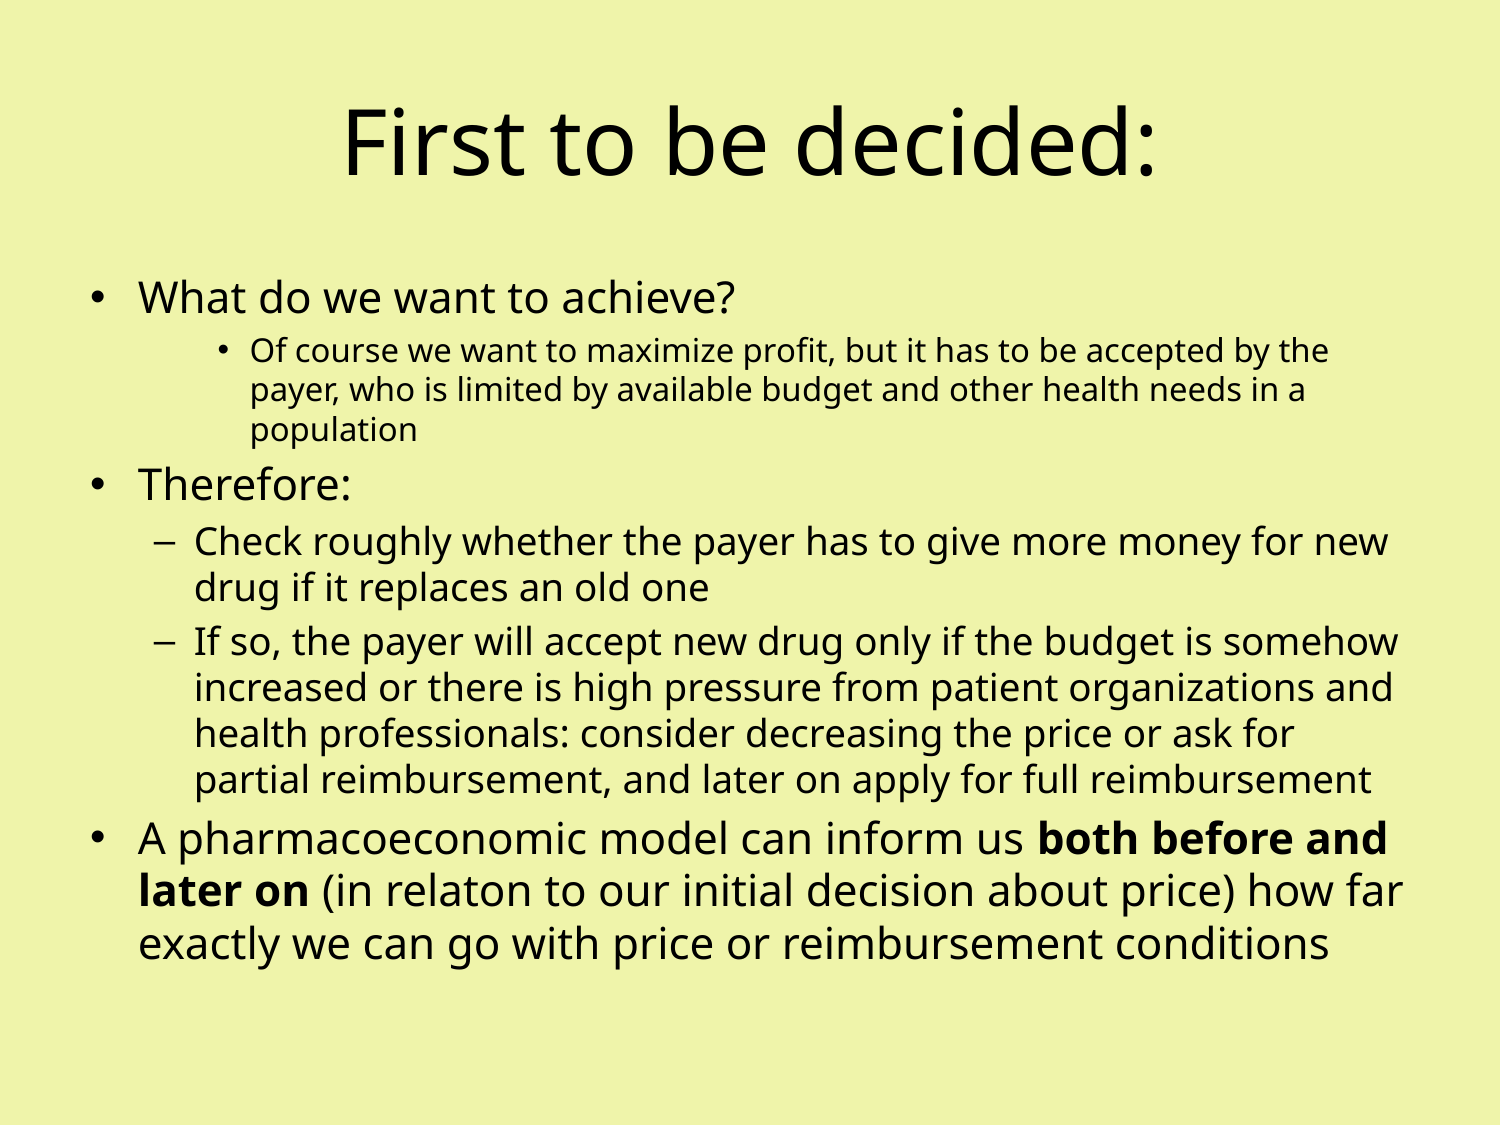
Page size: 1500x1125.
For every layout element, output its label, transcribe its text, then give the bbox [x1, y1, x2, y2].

title First to be decided: [75, 45, 1425, 233]
list What do we want to achieve? Of course we want to maximize profit, but it has to be accepted by the payer, who is limited by available budget and other health needs in a population Therefore: Check roughly whether the payer has to give more money for new drug if it replaces an old one If so, the payer will accept new drug only if the budget is somehow increased or there is high pressure from patient organizations and health professionals: consider decreasing the price or ask for partial reimbursement, and later on apply for full reimbursement A pharmacoeconomic model can inform us both before and later on (in relaton to our initial decision about price) how far exactly we can go with price or reimbursement conditions [75, 262, 1425, 1080]
